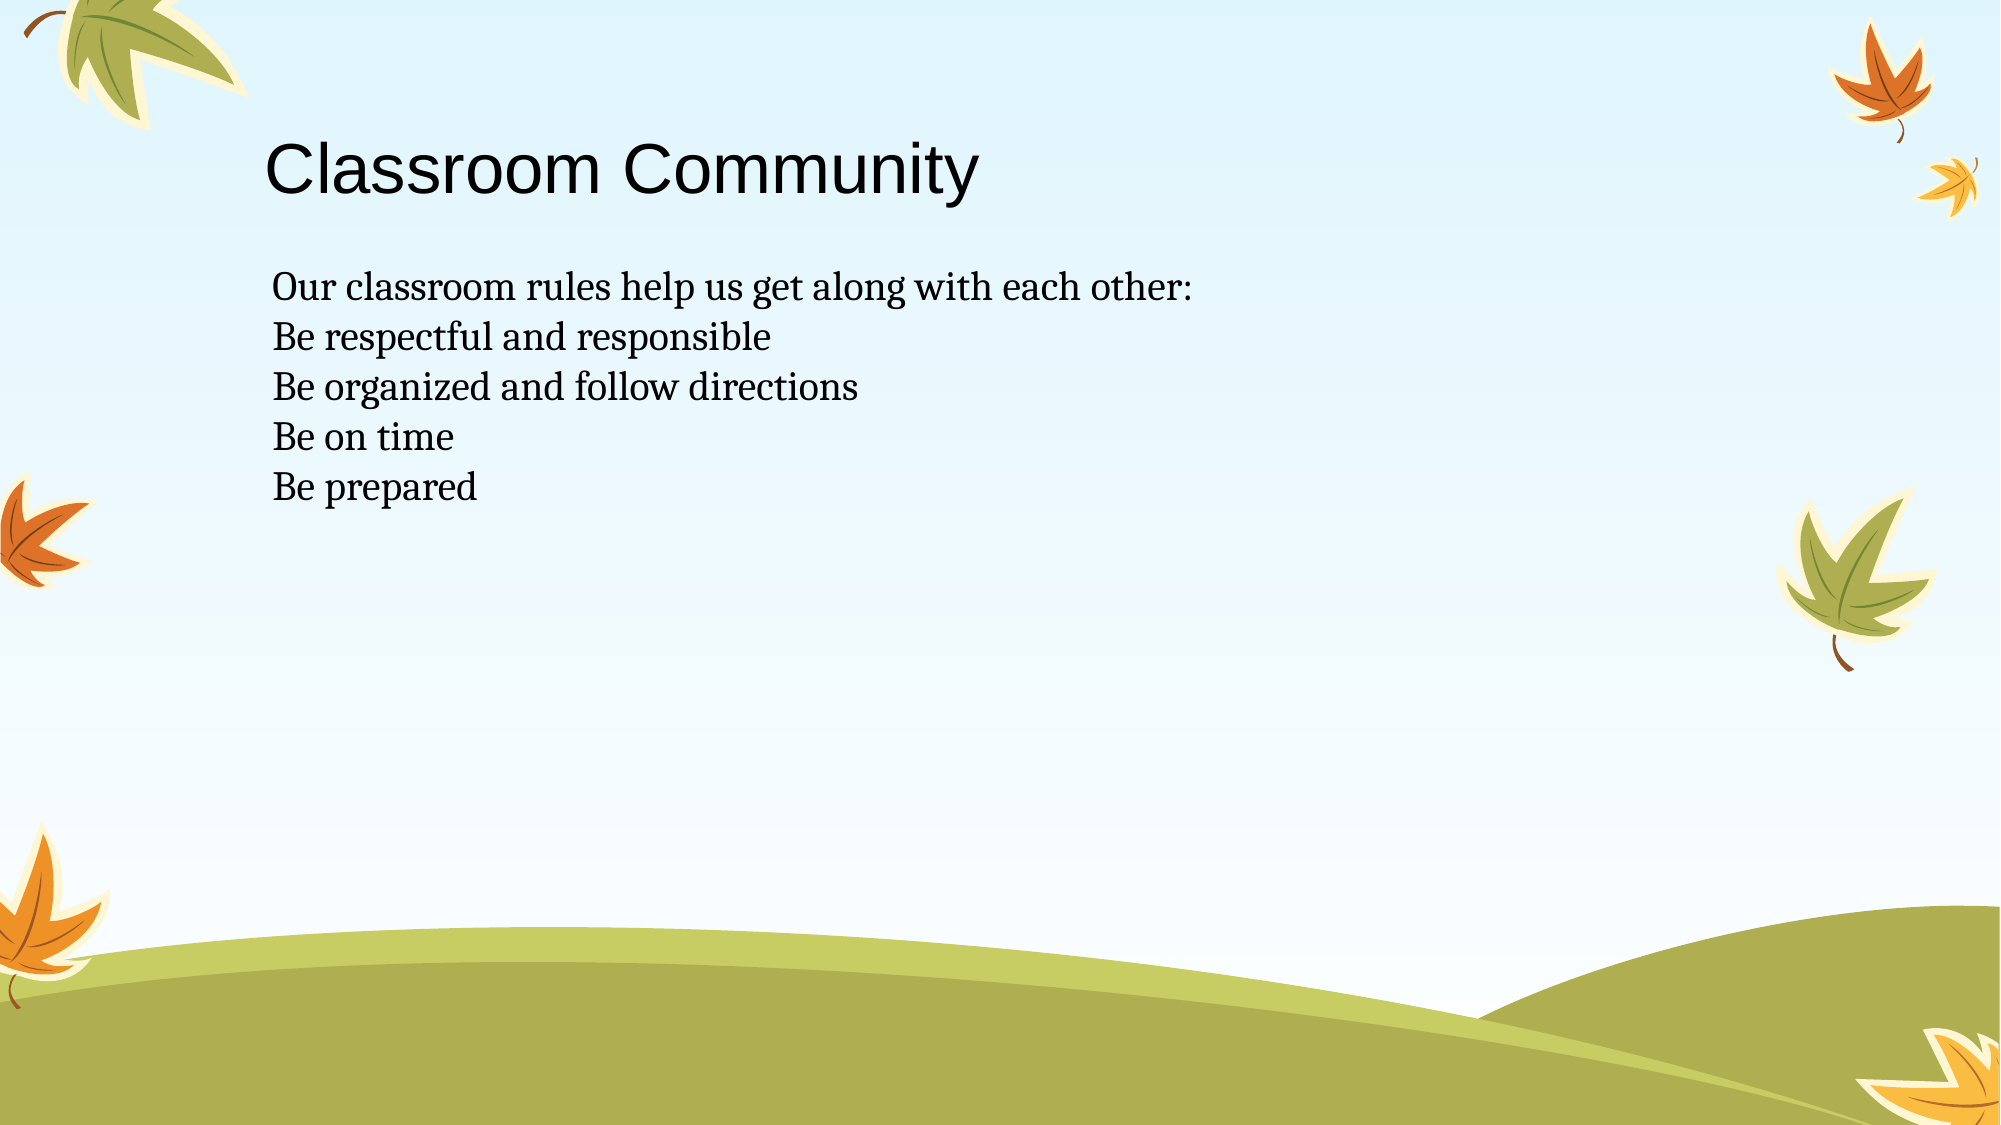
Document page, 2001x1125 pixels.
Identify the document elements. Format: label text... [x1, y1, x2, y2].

title Classroom Community [249, 12, 1749, 216]
list Our classroom rules help us get along with each other: Be respectful and responsible Be organized and follow directions Be on time Be prepared [249, 251, 1750, 919]
